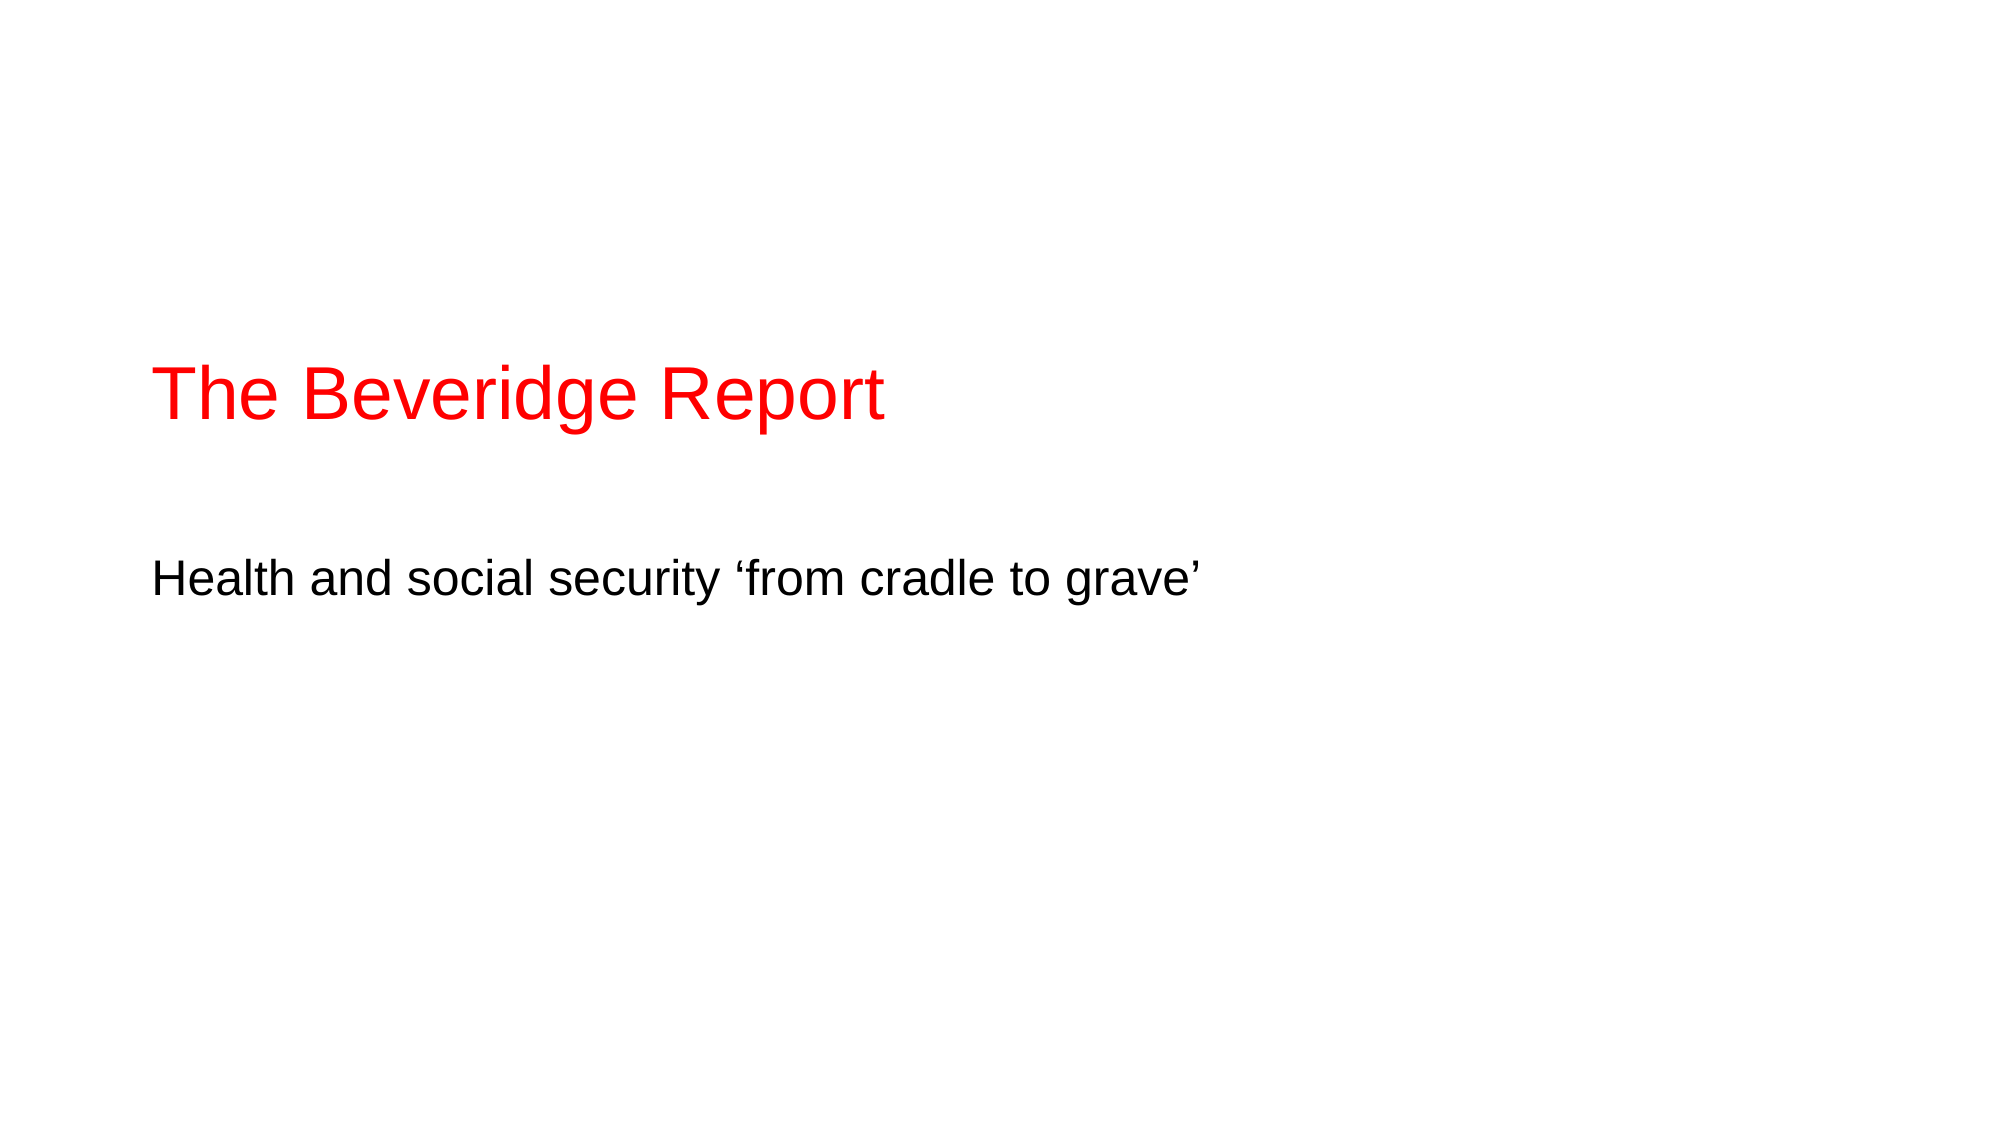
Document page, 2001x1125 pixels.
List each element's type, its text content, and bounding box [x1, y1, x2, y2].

list Health and social security ‘from cradle to grave’ [136, 544, 1862, 656]
title The Beveridge Report [136, 276, 1768, 443]
